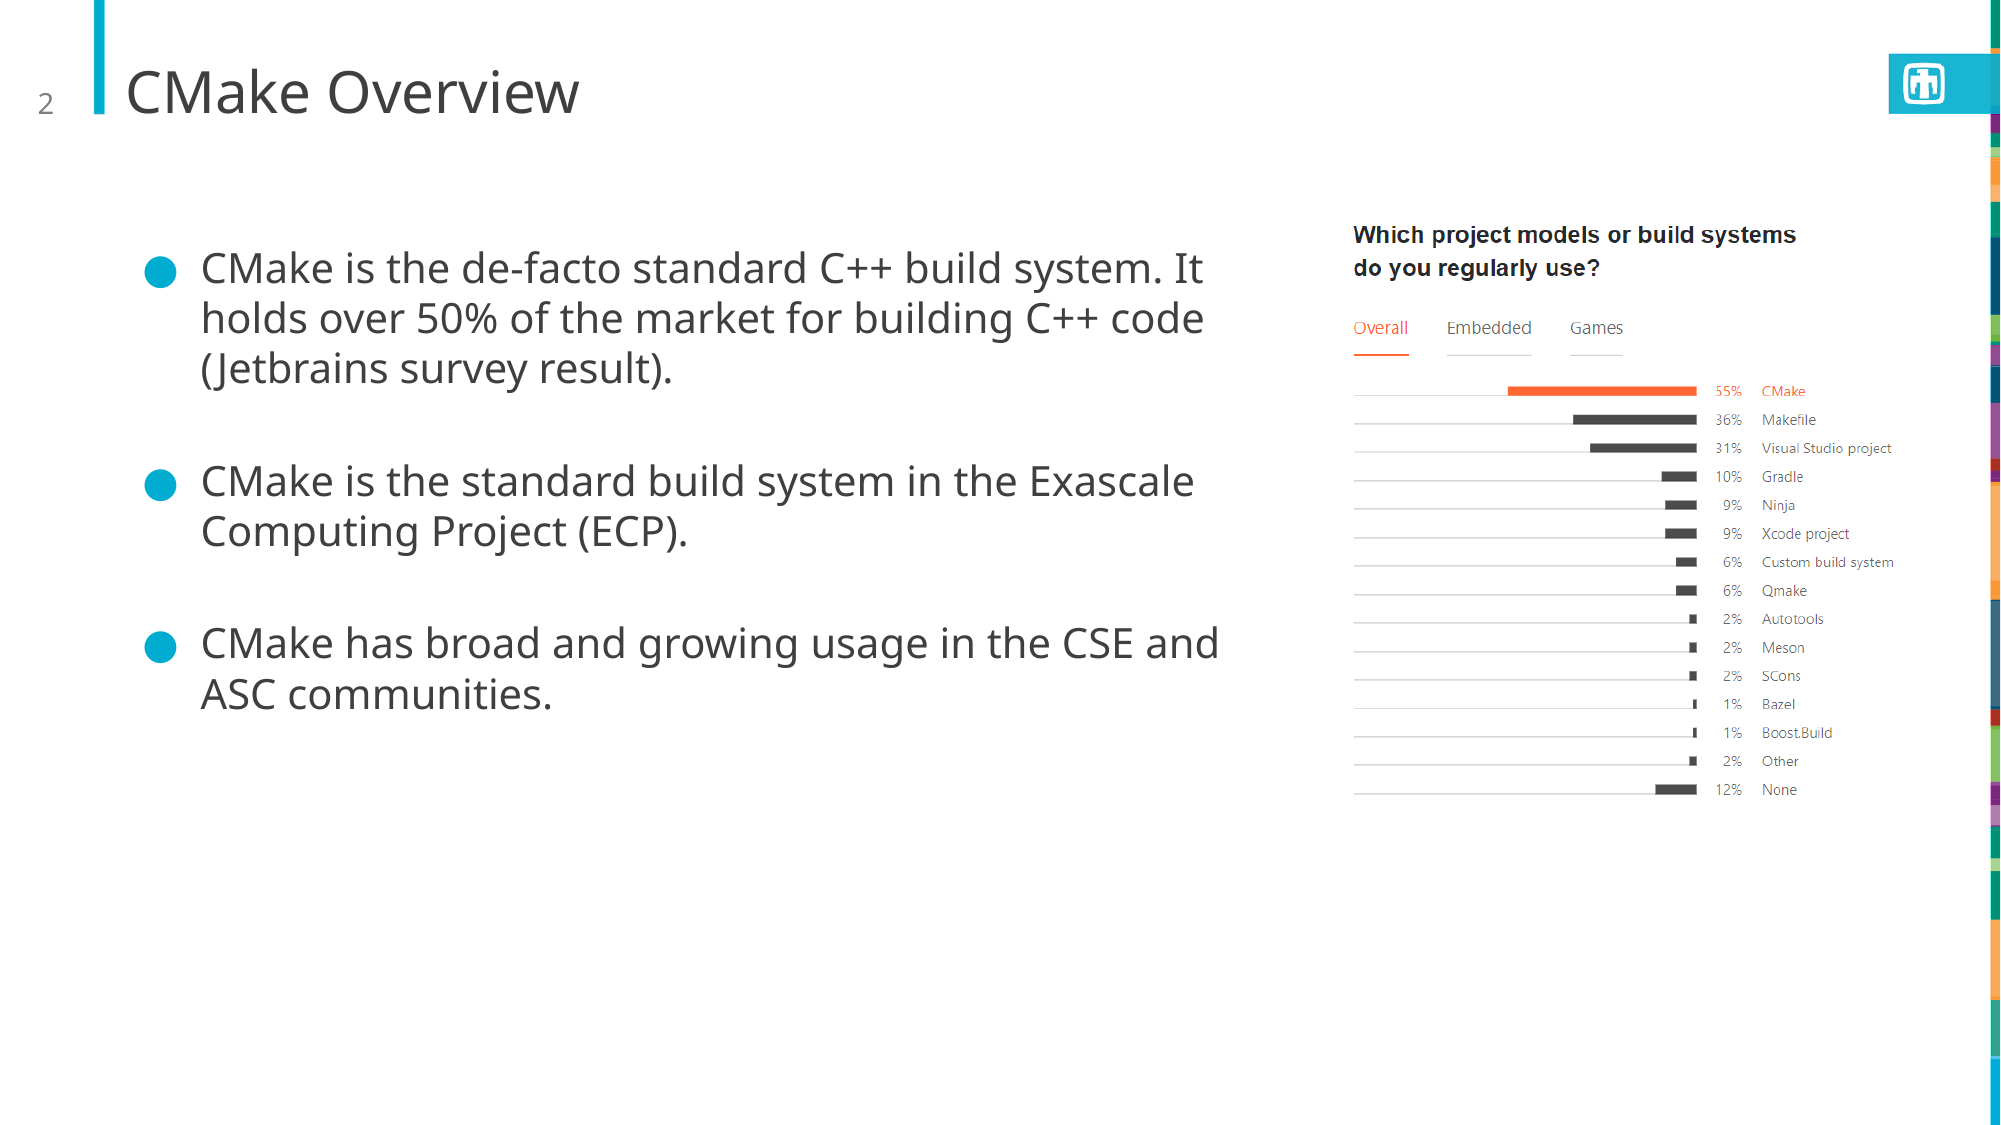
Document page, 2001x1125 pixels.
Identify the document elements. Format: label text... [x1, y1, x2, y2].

picture [0, 0, 2001, 1125]
list CMake is the de-facto standard C++ build system. It holds over 50% of the market for building C++ code (Jetbrains survey result). CMake is the standard build system in the Exascale Computing Project (ECP). CMake has broad and growing usage in the CSE and ASC communities. [118, 234, 1302, 1045]
title CMake Overview [118, 58, 1838, 153]
slide_number 2 [0, 58, 92, 153]
